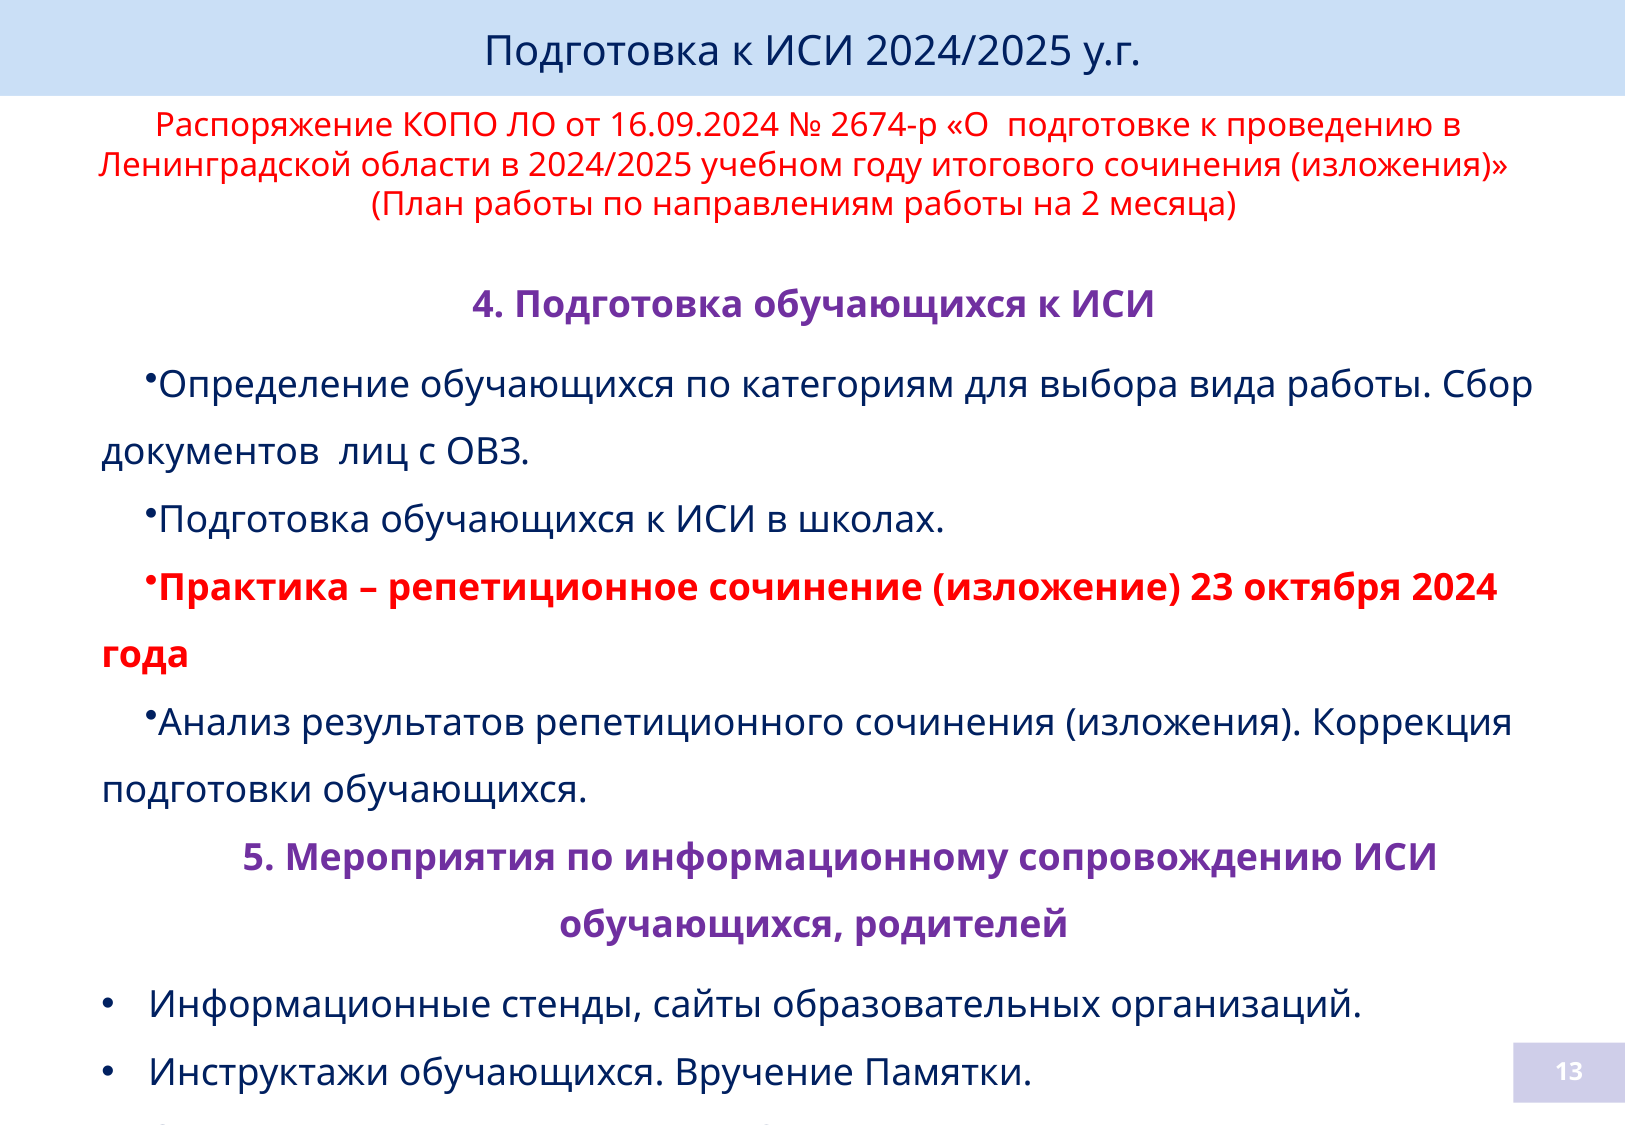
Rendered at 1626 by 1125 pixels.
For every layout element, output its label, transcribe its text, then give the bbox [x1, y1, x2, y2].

text_box Распоряжение КОПО ЛО от 16.09.2024 № 2674-р «О подготовке к проведению в Ленинградской области в 2024/2025 учебном году итогового сочинения (изложения)» (План работы по направлениям работы на 2 месяца) 4. Подготовка обучающихся к ИСИ Определение обучающихся по категориям для выбора вида работы. Сбор документов лиц с ОВЗ. Подготовка обучающихся к ИСИ в школах. Практика – репетиционное сочинение (изложение) 23 октября 2024 года Анализ результатов репетиционного сочинения (изложения). Коррекция подготовки обучающихся. 5. Мероприятия по информационному сопровождению ИСИ обучающихся, родителей Информационные стенды, сайты образовательных организаций. Инструктажи обучающихся. Вручение Памятки. Ознакомление с результатами ИСИ. [57, 96, 1552, 1125]
picture [0, 0, 1625, 96]
slide_number 13 [1552, 1042, 1625, 1103]
